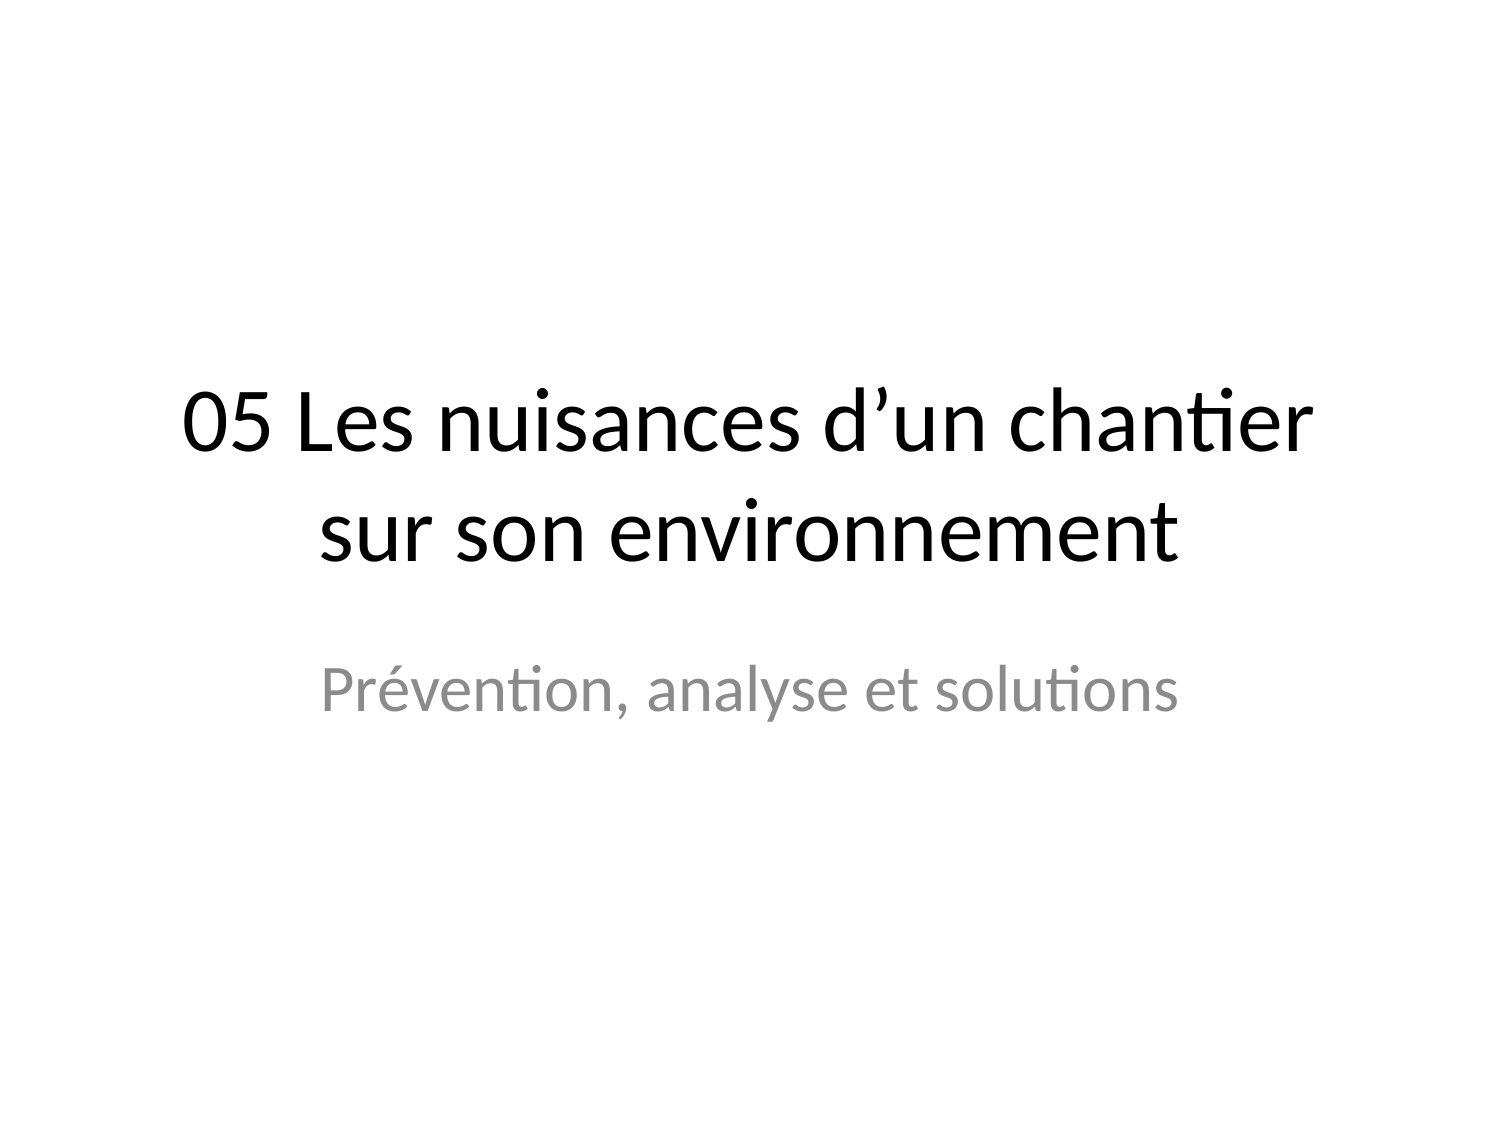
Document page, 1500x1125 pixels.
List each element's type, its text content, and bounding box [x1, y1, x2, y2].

title 05 Les nuisances d’un chantier sur son environnement [112, 349, 1388, 591]
subtitle Prévention, analyse et solutions [225, 637, 1275, 925]
